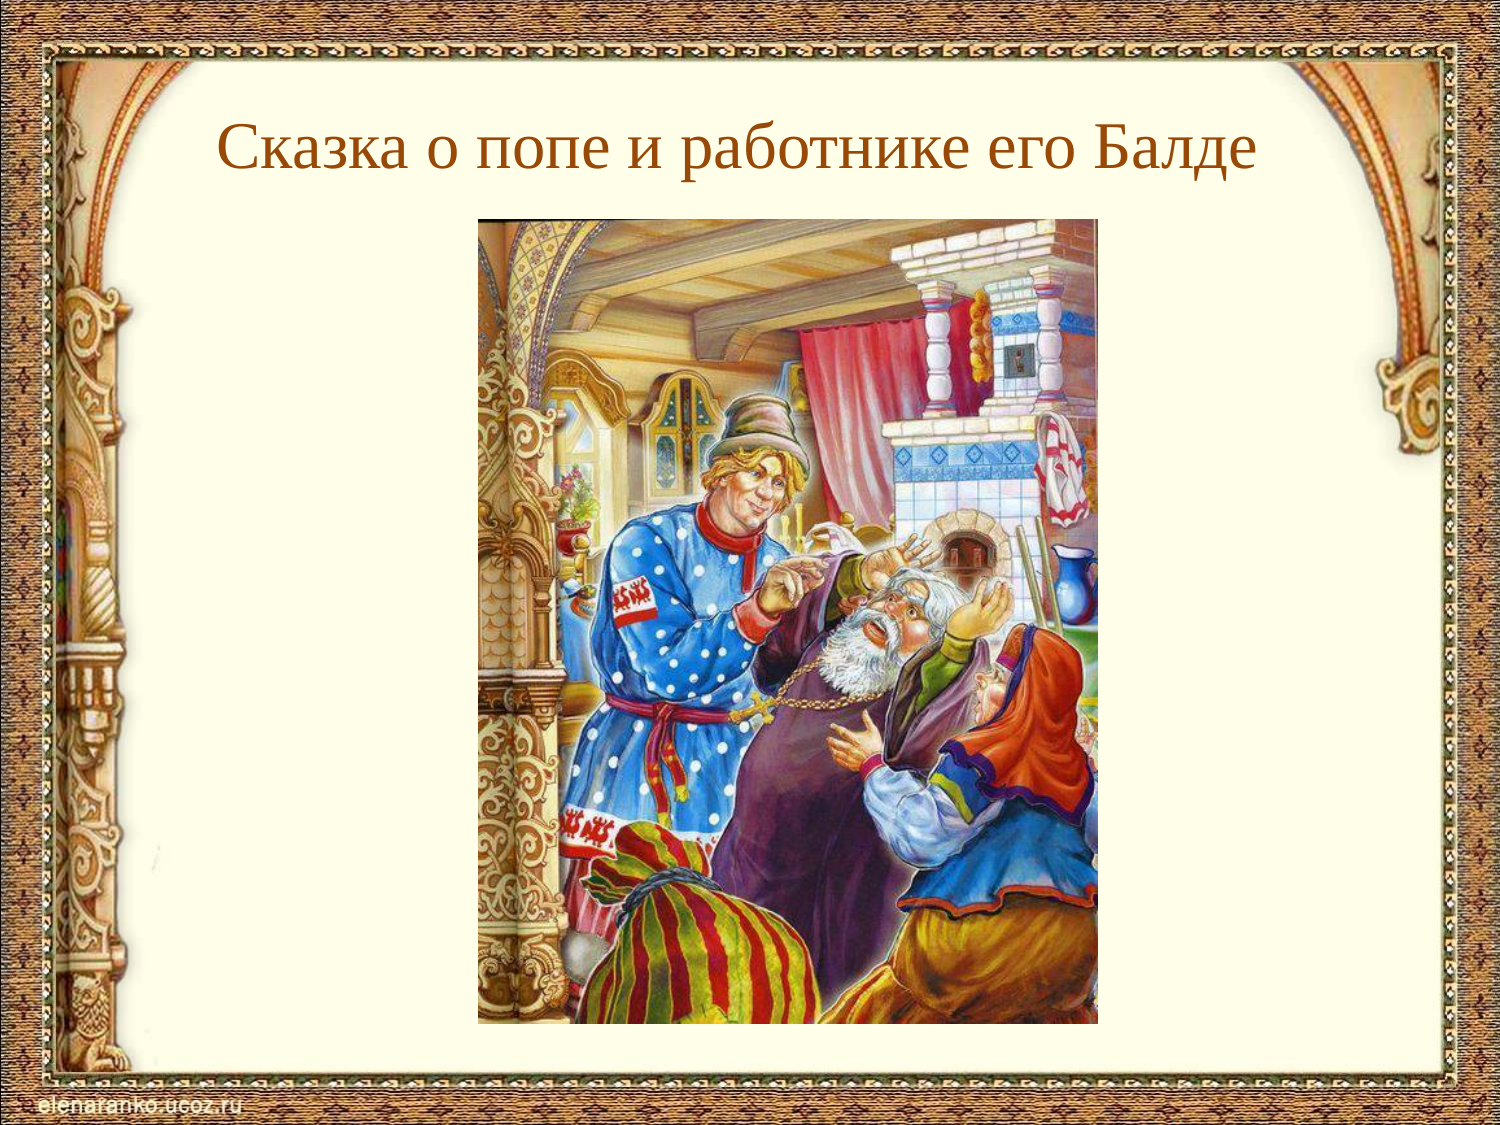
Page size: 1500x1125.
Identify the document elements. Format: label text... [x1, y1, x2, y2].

picture [0, 0, 1500, 1125]
title Сказка о попе и работнике его Балде [194, 78, 1282, 206]
text_box [147, 255, 1365, 1035]
